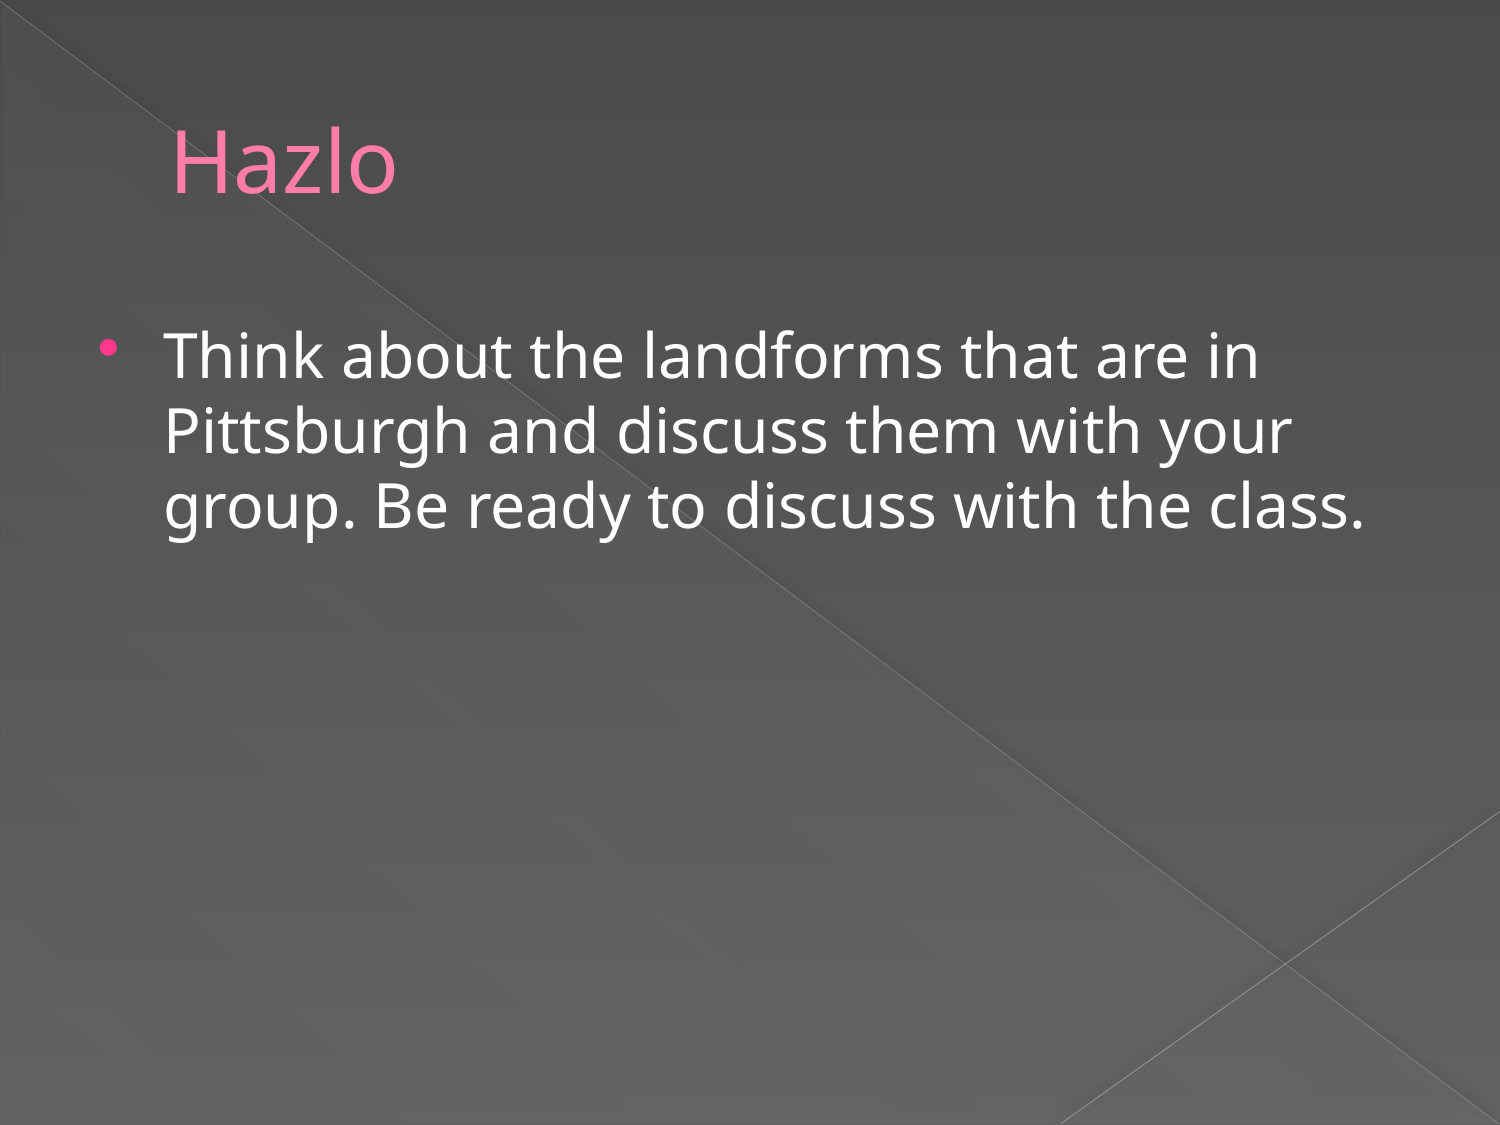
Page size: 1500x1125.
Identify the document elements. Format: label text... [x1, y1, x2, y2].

title Hazlo [75, 43, 1425, 274]
list Think about the landforms that are in Pittsburgh and discuss them with your group. Be ready to discuss with the class. [75, 308, 1425, 1059]
